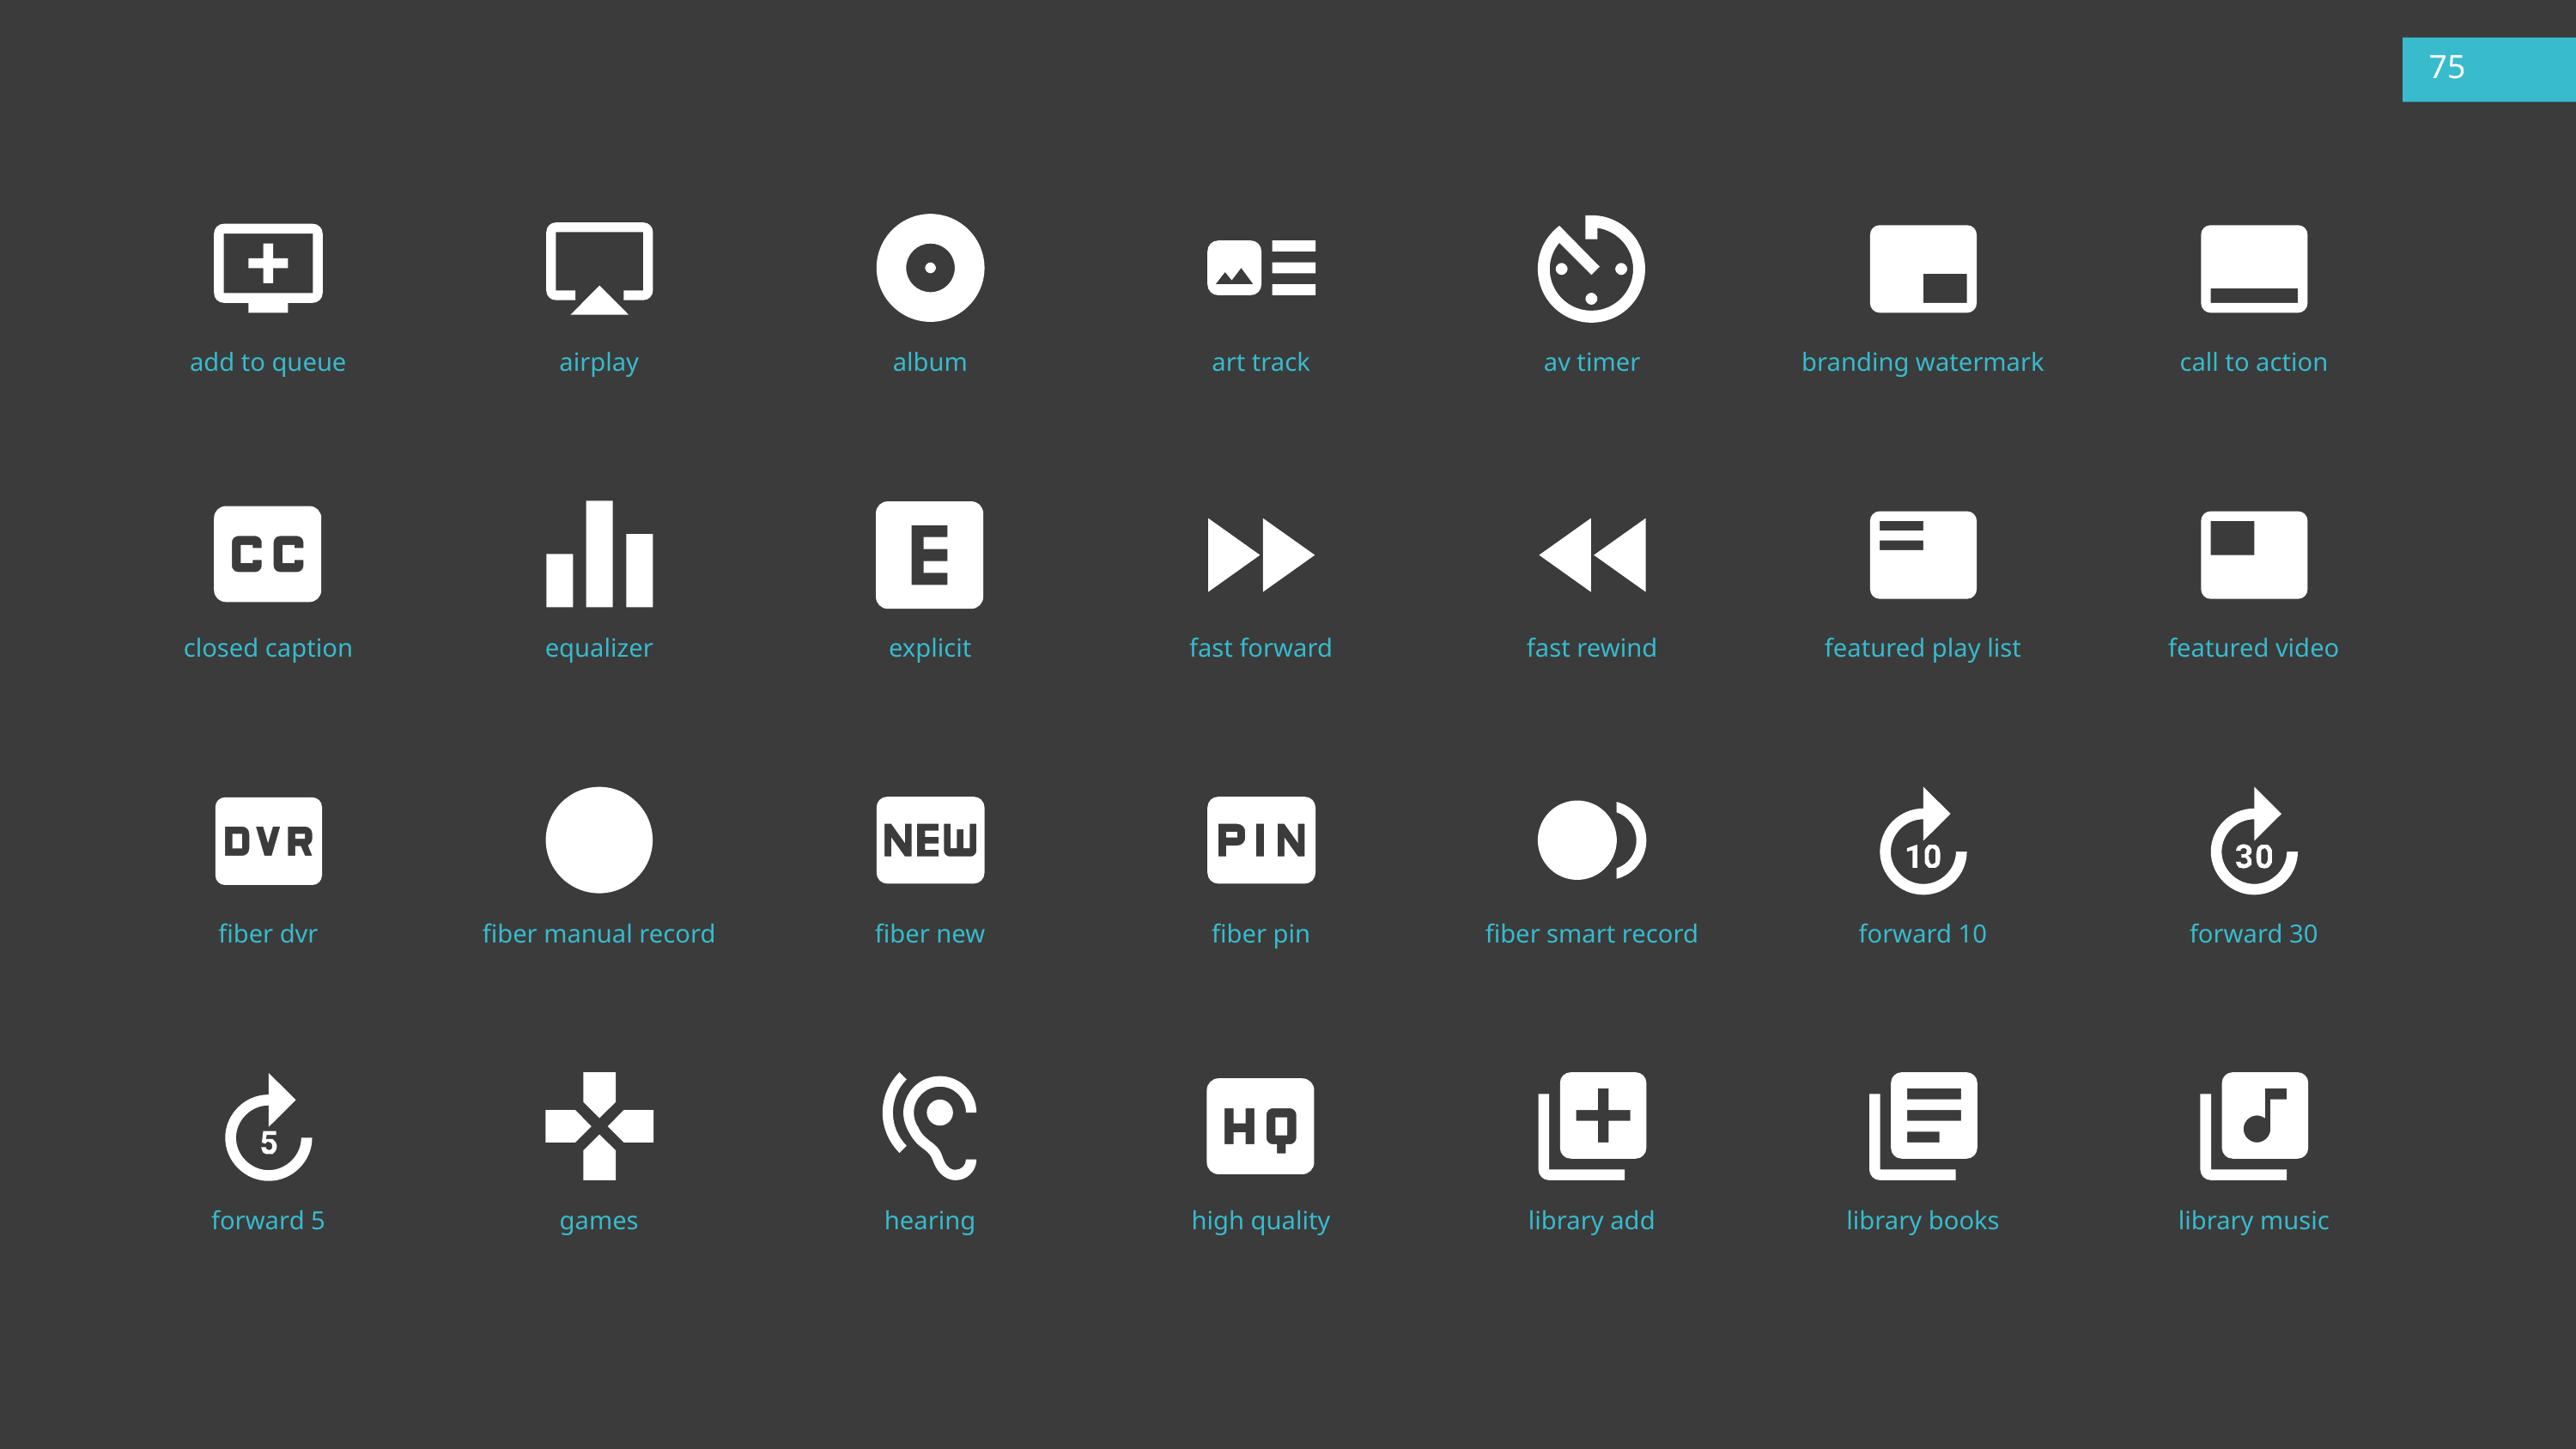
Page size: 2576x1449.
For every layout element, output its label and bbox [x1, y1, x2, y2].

text_box [2256, 845, 2272, 869]
text_box [545, 1110, 592, 1143]
text_box [1262, 518, 1315, 592]
text_box [546, 554, 574, 608]
text_box [2221, 1072, 2309, 1159]
text_box [607, 1110, 654, 1143]
text_box [89, 626, 2433, 669]
text_box [1207, 240, 1262, 295]
text_box [89, 912, 2433, 955]
text_box [882, 1072, 907, 1154]
slide_number [2415, 35, 2502, 100]
text_box [1272, 240, 1316, 252]
text_box [876, 214, 985, 322]
text_box [89, 1197, 2433, 1241]
text_box [1924, 845, 1941, 868]
text_box [1594, 518, 1646, 592]
text_box [1555, 263, 1568, 276]
text_box [1616, 802, 1647, 879]
text_box [1869, 511, 1978, 599]
text_box [1272, 262, 1316, 274]
text_box [583, 1072, 617, 1119]
text_box [1538, 1094, 1625, 1180]
text_box [876, 501, 984, 609]
text_box [214, 506, 322, 603]
text_box [546, 222, 653, 300]
text_box [1891, 1072, 1978, 1159]
text_box [215, 797, 323, 885]
text_box [1906, 845, 1917, 868]
text_box [903, 1076, 977, 1180]
text_box [586, 500, 613, 608]
text_box [545, 786, 653, 894]
text_box [583, 1134, 617, 1180]
text_box [2210, 786, 2299, 895]
text_box [261, 1131, 277, 1155]
text_box [1537, 800, 1617, 880]
text_box [1537, 215, 1645, 323]
text_box [225, 1072, 313, 1181]
text_box [1869, 225, 1978, 313]
text_box [1615, 263, 1628, 276]
text_box [1206, 1078, 1315, 1174]
text_box [1207, 797, 1316, 884]
text_box [1272, 284, 1316, 295]
text_box [876, 797, 985, 884]
text_box [1208, 518, 1261, 592]
text_box [2201, 225, 2308, 313]
text_box [214, 223, 323, 313]
text_box [2200, 1094, 2287, 1180]
text_box [2201, 511, 2308, 599]
text_box [1585, 293, 1598, 305]
text_box [1869, 1094, 1956, 1180]
text_box [1880, 786, 1967, 895]
text_box [927, 1099, 953, 1126]
text_box [1559, 1072, 1647, 1159]
text_box [1539, 518, 1591, 592]
text_box [89, 339, 2433, 383]
text_box [570, 285, 629, 315]
text_box [2235, 844, 2252, 869]
text_box [626, 534, 653, 608]
